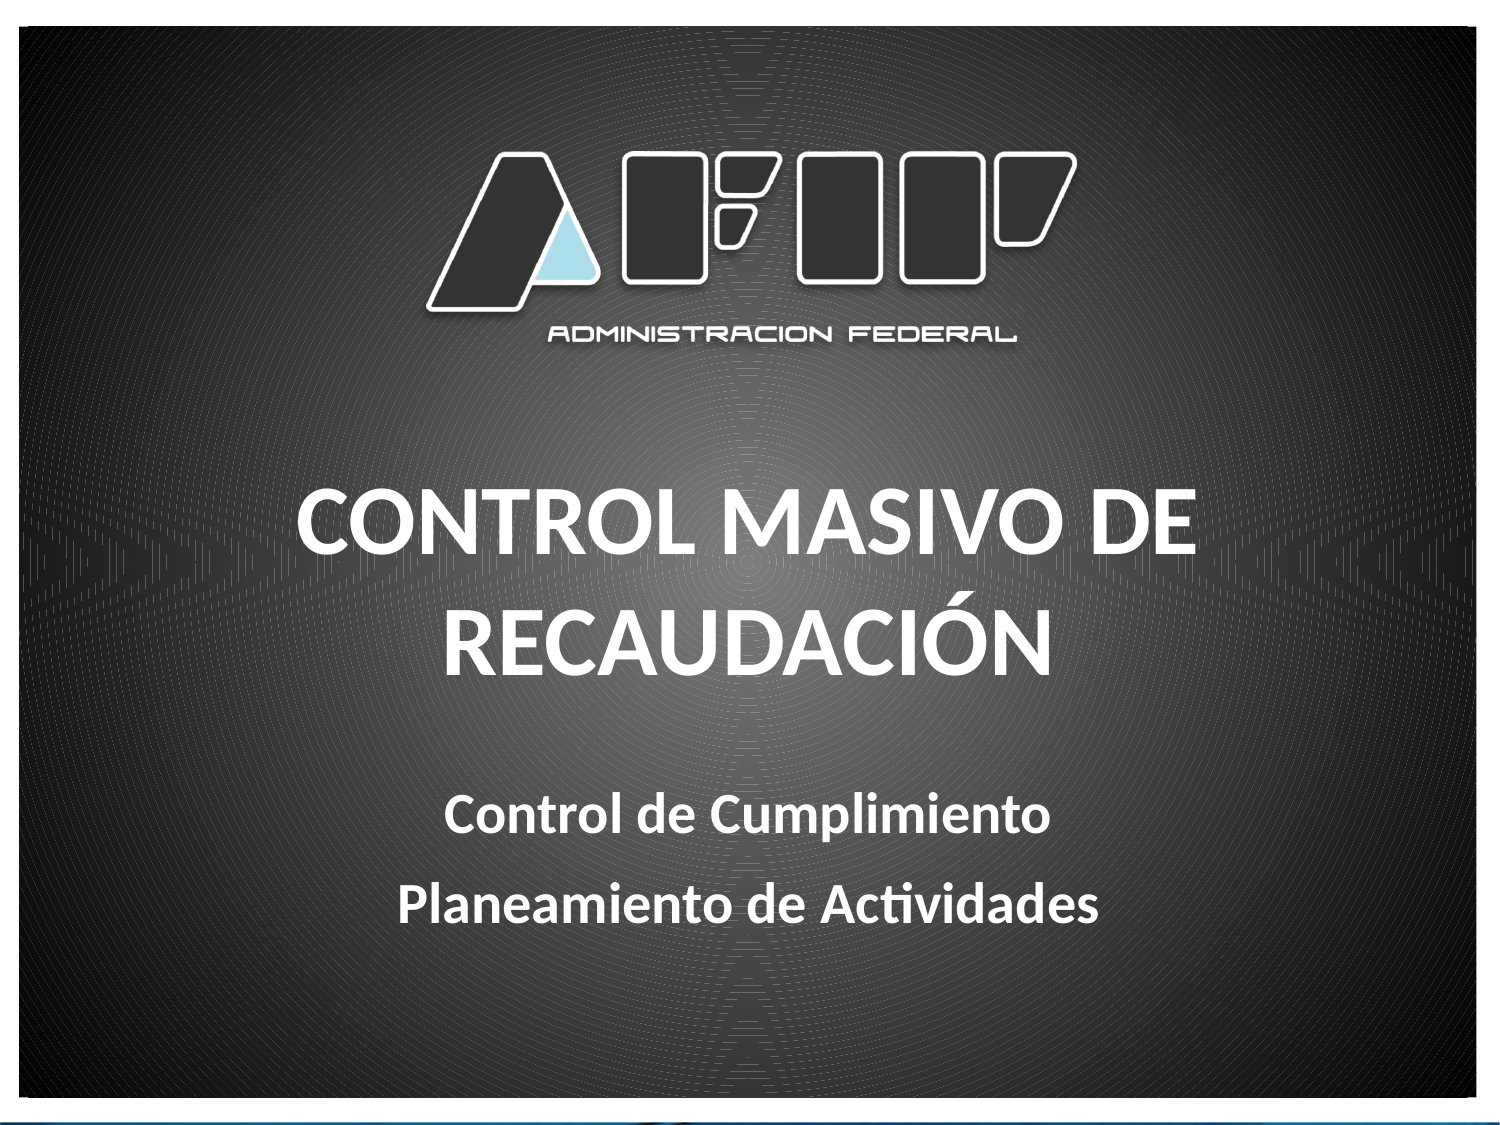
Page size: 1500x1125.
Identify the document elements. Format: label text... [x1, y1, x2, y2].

text_box [0, 0, 1500, 1124]
text_box CONTROL MASIVO DE RECAUDACIÓN Control de Cumplimiento Planeamiento de Actividades [134, 447, 1363, 943]
picture [426, 151, 1077, 343]
text_box [17, 25, 1479, 1099]
